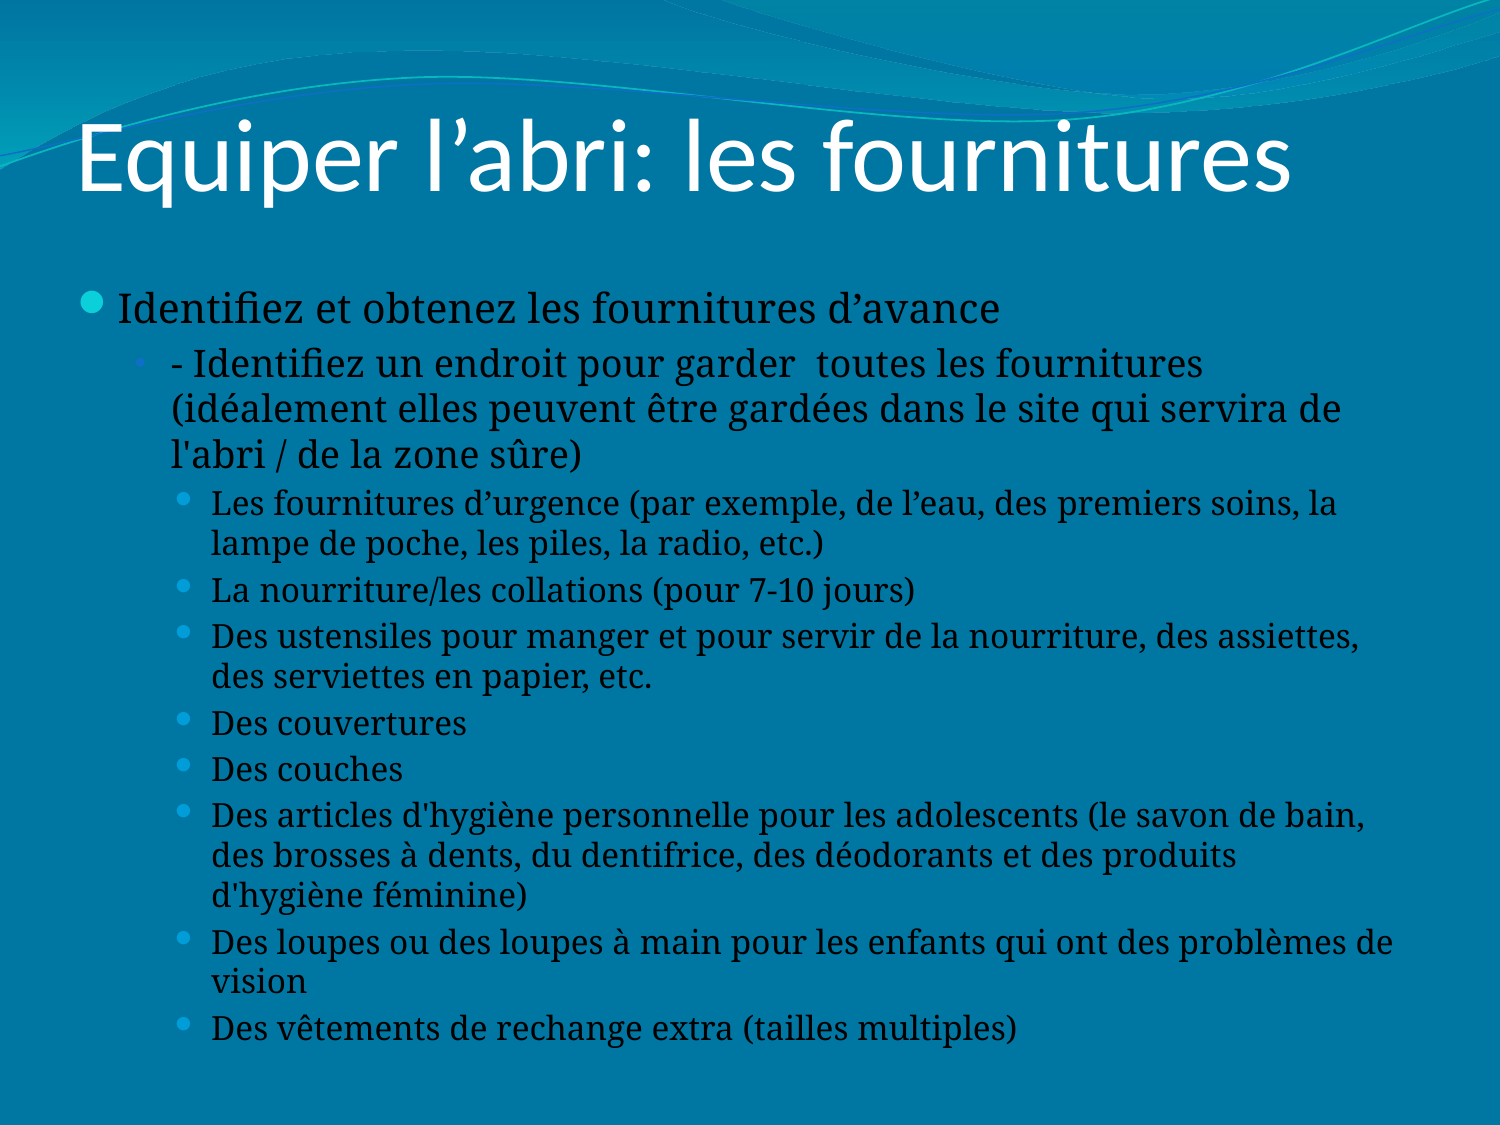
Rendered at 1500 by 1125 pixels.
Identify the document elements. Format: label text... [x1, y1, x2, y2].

list Identifiez et obtenez les fournitures d’avance - Identifiez un endroit pour garder toutes les fournitures (idéalement elles peuvent être gardées dans le site qui servira de l'abri / de la zone sûre) Les fournitures d’urgence (par exemple, de l’eau, des premiers soins, la lampe de poche, les piles, la radio, etc.) La nourriture/les collations (pour 7-10 jours) Des ustensiles pour manger et pour servir de la nourriture, des assiettes, des serviettes en papier, etc. Des couvertures Des couches Des articles d'hygiène personnelle pour les adolescents (le savon de bain, des brosses à dents, du dentifrice, des déodorants et des produits d'hygiène féminine) Des loupes ou des loupes à main pour les enfants qui ont des problèmes de vision Des vêtements de rechange extra (tailles multiples) [62, 275, 1413, 1063]
title Equiper l’abri: les fournitures [75, 24, 1425, 213]
